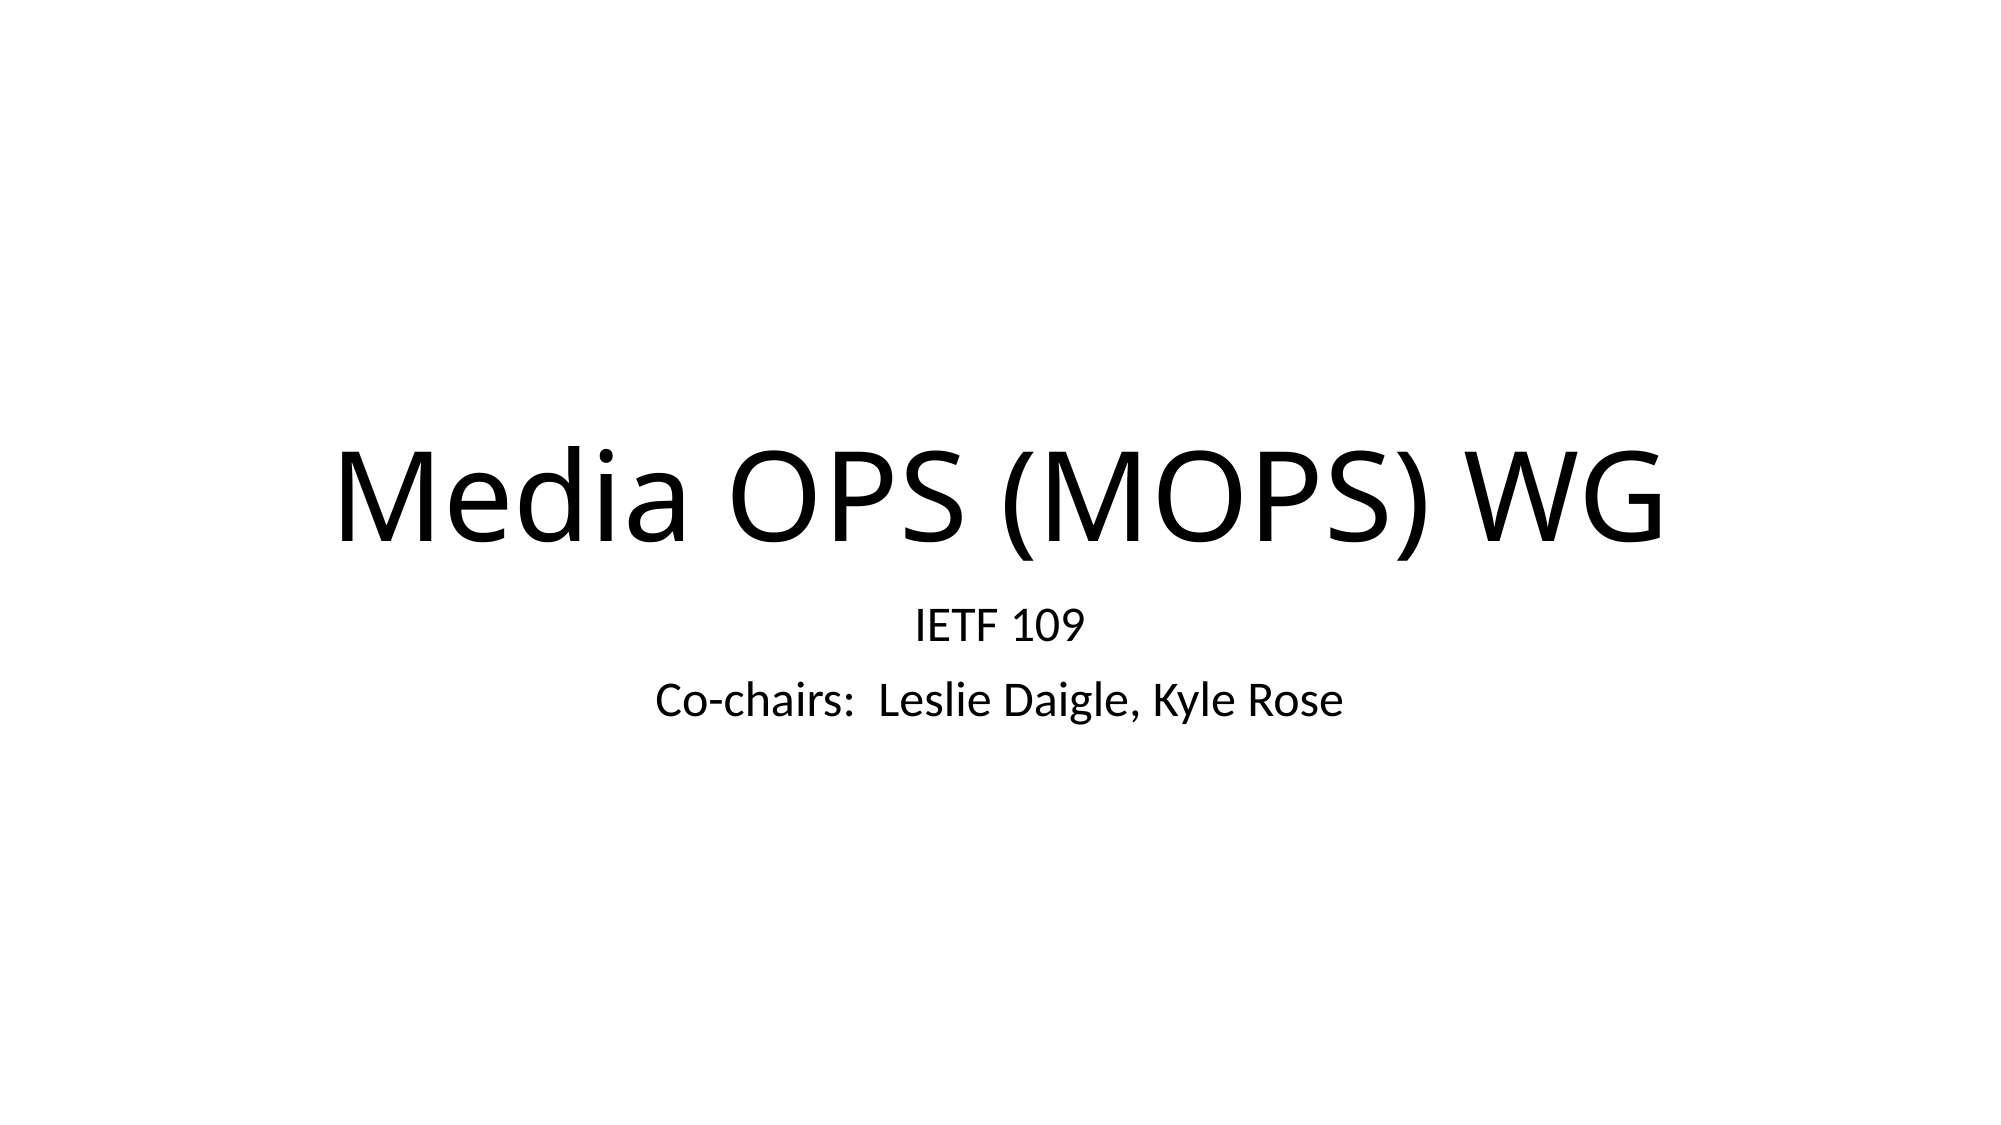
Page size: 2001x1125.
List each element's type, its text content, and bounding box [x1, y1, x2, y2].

subtitle IETF 109 Co-chairs: Leslie Daigle, Kyle Rose [249, 590, 1750, 863]
title Media OPS (MOPS) WG [249, 184, 1750, 576]
